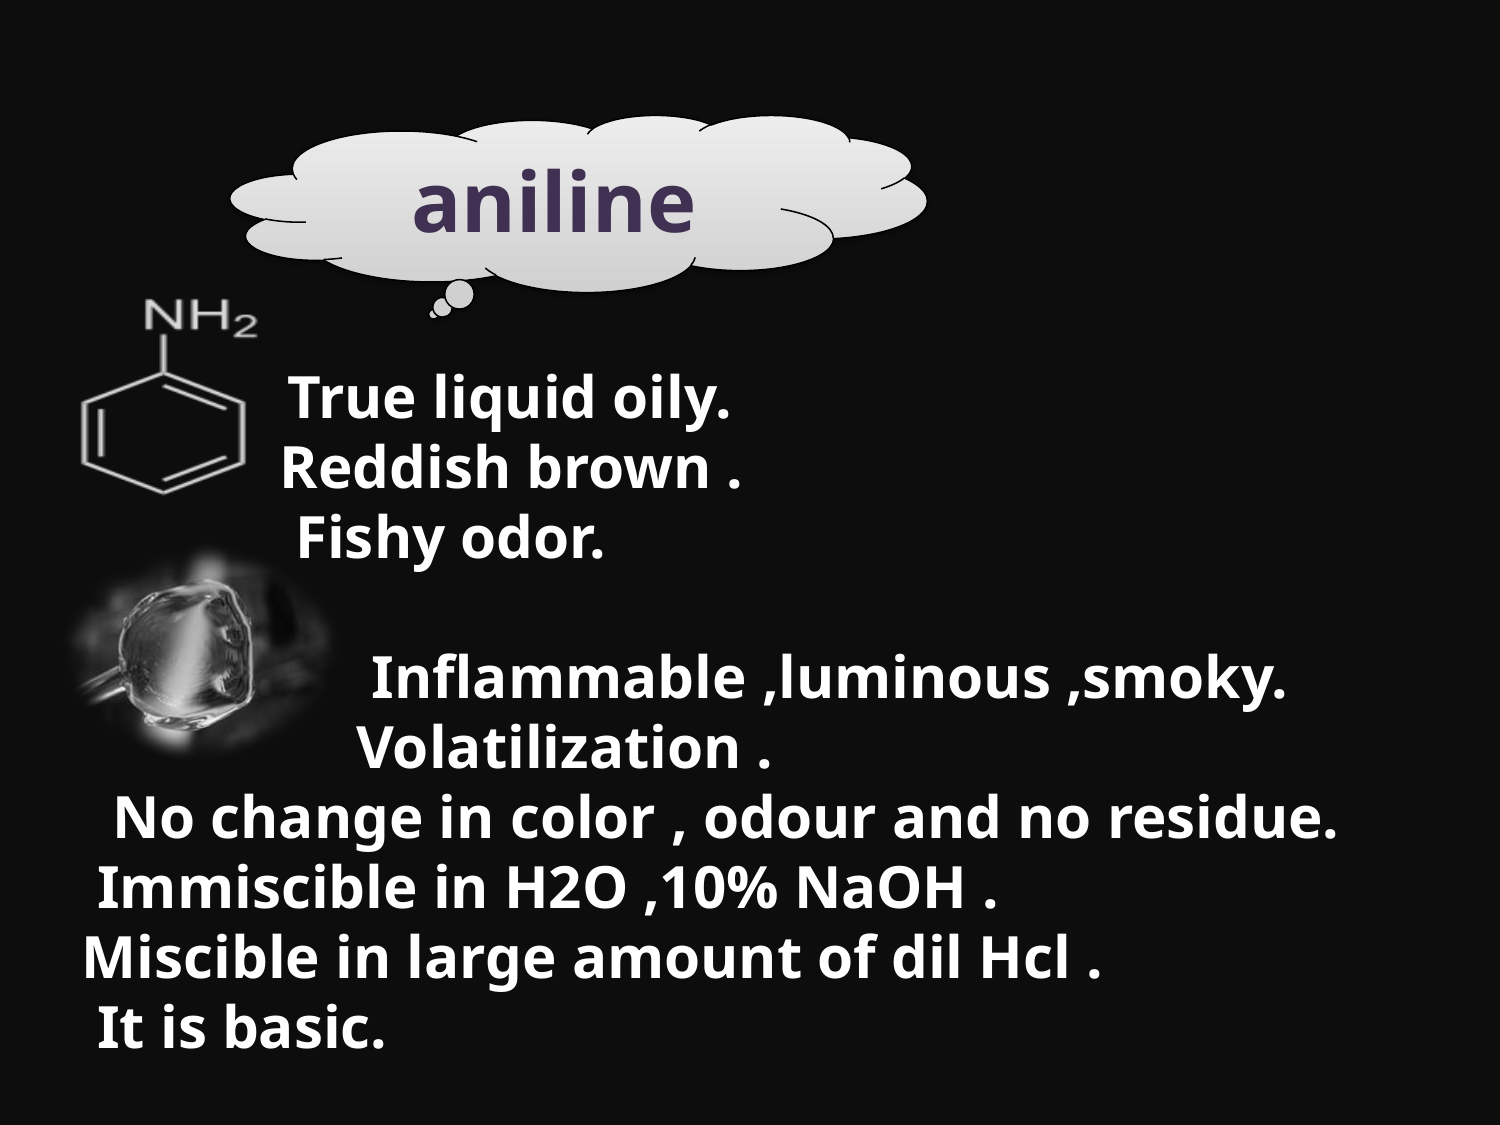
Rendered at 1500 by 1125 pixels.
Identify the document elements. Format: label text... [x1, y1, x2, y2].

text_box True liquid oily. Reddish brown . Fishy odor. Inflammable ,luminous ,smoky. Volatilization . No change in color , odour and no residue. Immiscible in H2O ,10% NaOH . Miscible in large amount of dil Hcl . It is basic. [51, 292, 1462, 1068]
picture [52, 538, 349, 767]
picture [51, 279, 289, 517]
text_box aniline [228, 114, 929, 292]
